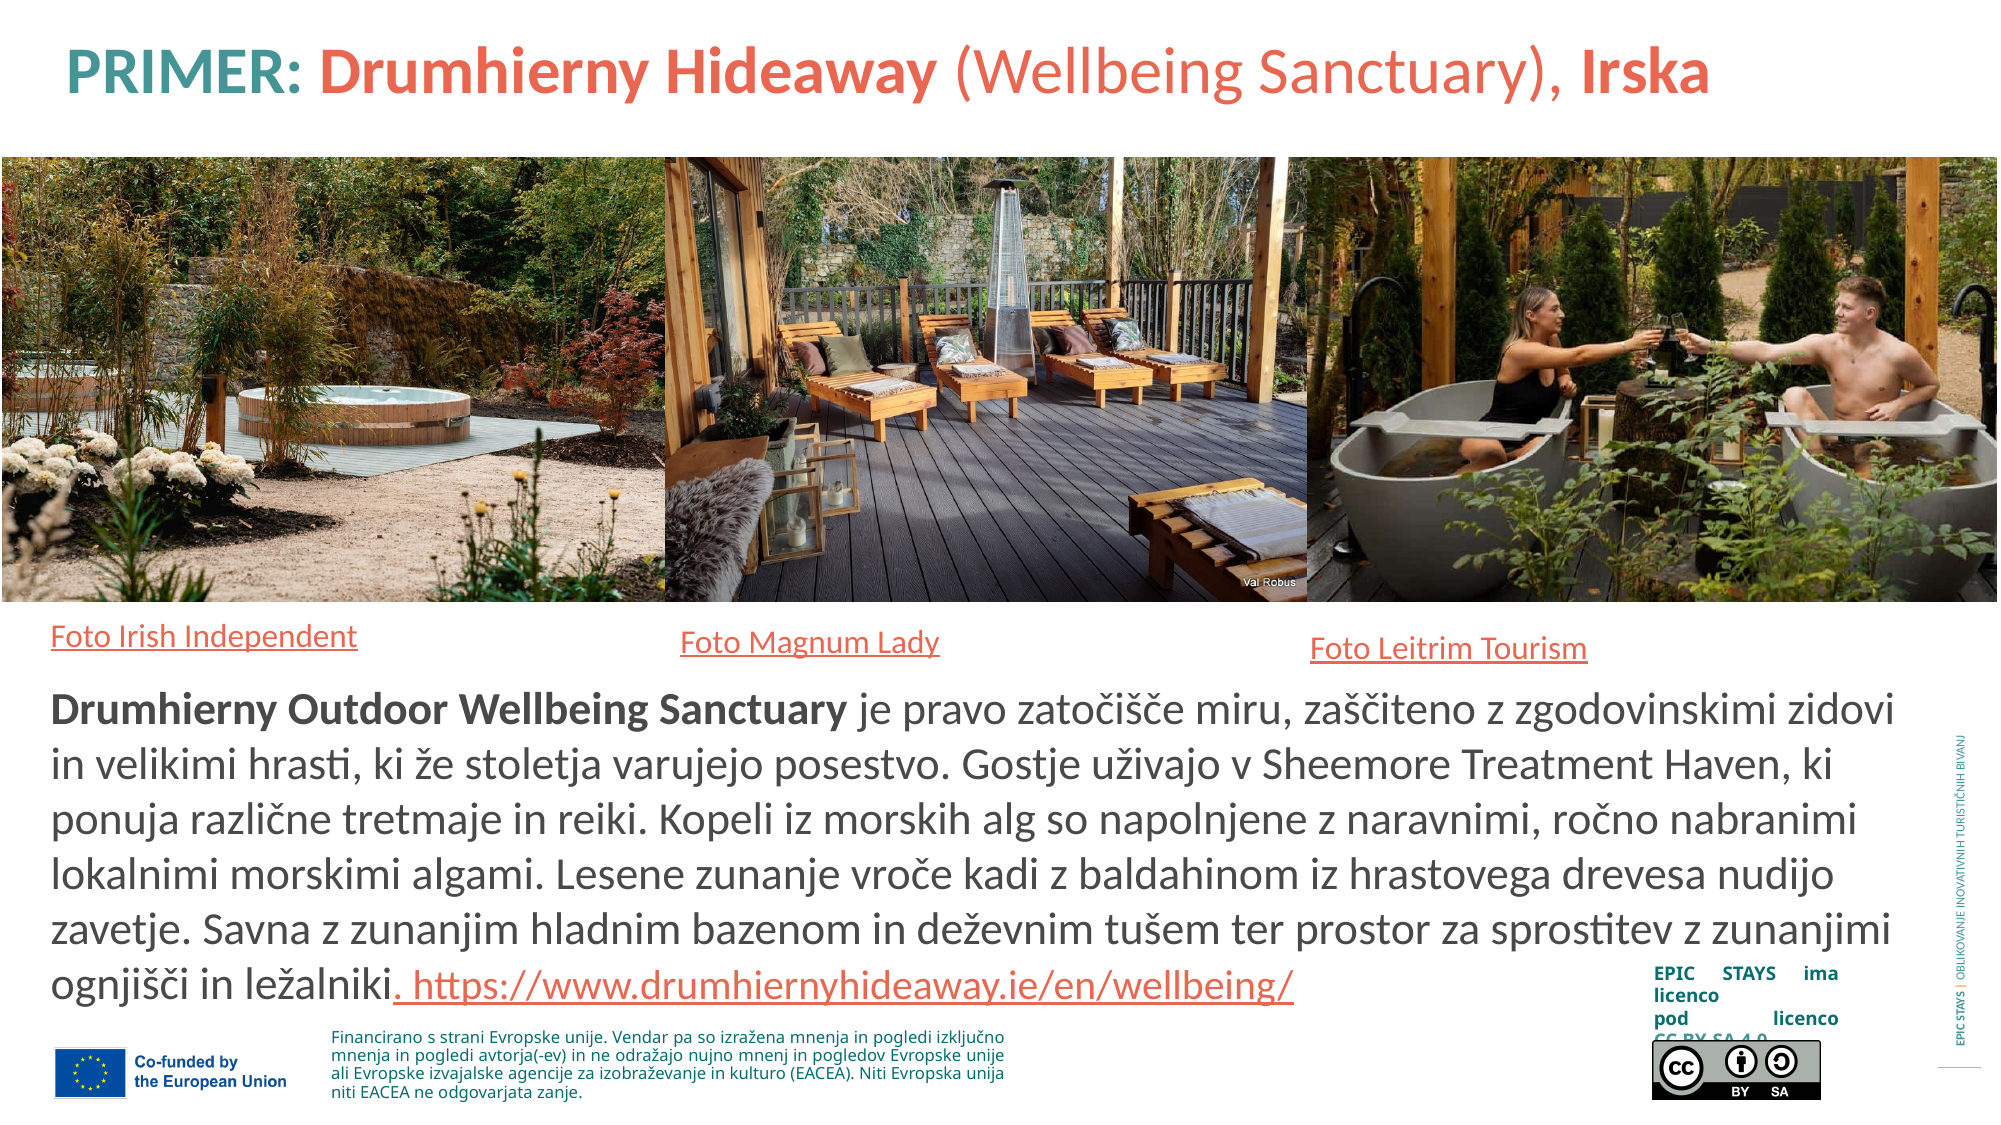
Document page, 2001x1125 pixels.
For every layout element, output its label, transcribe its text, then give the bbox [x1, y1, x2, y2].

text_box Financirano s strani Evropske unije. Vendar pa so izražena mnenja in pogledi izključno mnenja in pogledi avtorja(-ev) in ne odražajo nujno mnenj in pogledov Evropske unije ali Evropske izvajalske agencije za izobraževanje in kulturo (EACEA). Niti Evropska unija niti EACEA ne odgovarjata zanje. [316, 1020, 1021, 1109]
picture [2, 157, 1997, 602]
text_box Foto Irish Independent [35, 606, 607, 662]
text_box Foto Leitrim Tourism [1295, 618, 1866, 674]
list PRIMER: Drumhierny Hideaway (Wellbeing Sanctuary), Irska [52, 19, 1955, 152]
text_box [1638, 977, 1854, 1100]
text_box Foto Magnum Lady [665, 612, 1236, 667]
picture [51, 1046, 304, 1100]
list Drumhierny Outdoor Wellbeing Sanctuary je pravo zatočišče miru, zaščiteno z zgodovinskimi zidovi in velikimi hrasti, ki že stoletja varujejo posestvo. Gostje uživajo v Sheemore Treatment Haven, ki ponuja različne tretmaje in reiki. Kopeli iz morskih alg so napolnjene z naravnimi, ročno nabranimi lokalnimi morskimi algami. Lesene zunanje vroče kadi z baldahinom iz hrastovega drevesa nudijo zavetje. Savna z zunanjim hladnim bazenom in deževnim tušem ter prostor za sprostitev z zunanjimi ognjišči in ležalniki. https://www.drumhiernyhideaway.ie/en/wellbeing/ [35, 671, 1955, 901]
